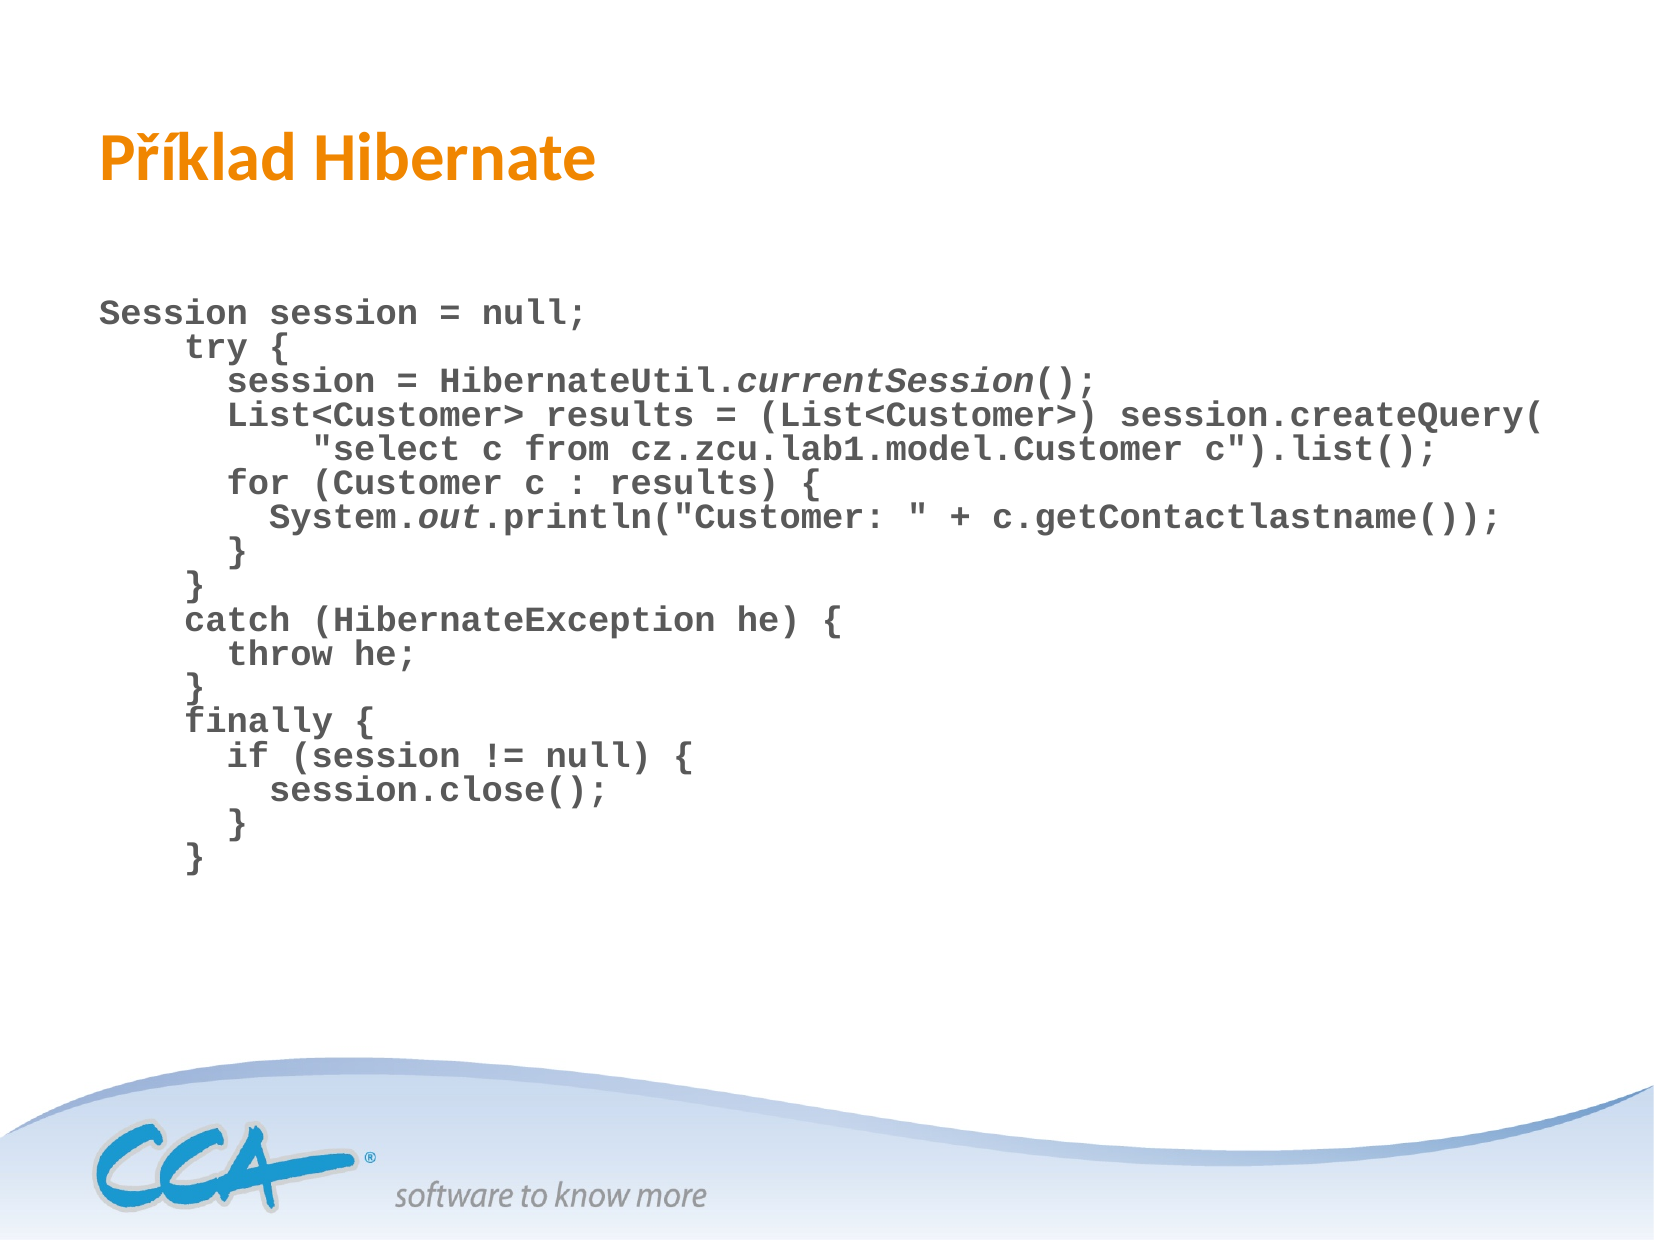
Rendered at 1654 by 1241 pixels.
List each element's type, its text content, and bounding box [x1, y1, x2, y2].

list Session session = null; try { session = HibernateUtil.currentSession(); List<Customer> results = (List<Customer>) session.createQuery( "select c from cz.zcu.lab1.model.Customer c").list(); for (Customer c : results) { System.out.println("Customer: " + c.getContactlastname()); } } catch (HibernateException he) { throw he; } finally { if (session != null) { session.close(); } } [82, 289, 1571, 1108]
picture [0, 0, 1654, 1240]
title Příklad Hibernate [82, 49, 1571, 257]
